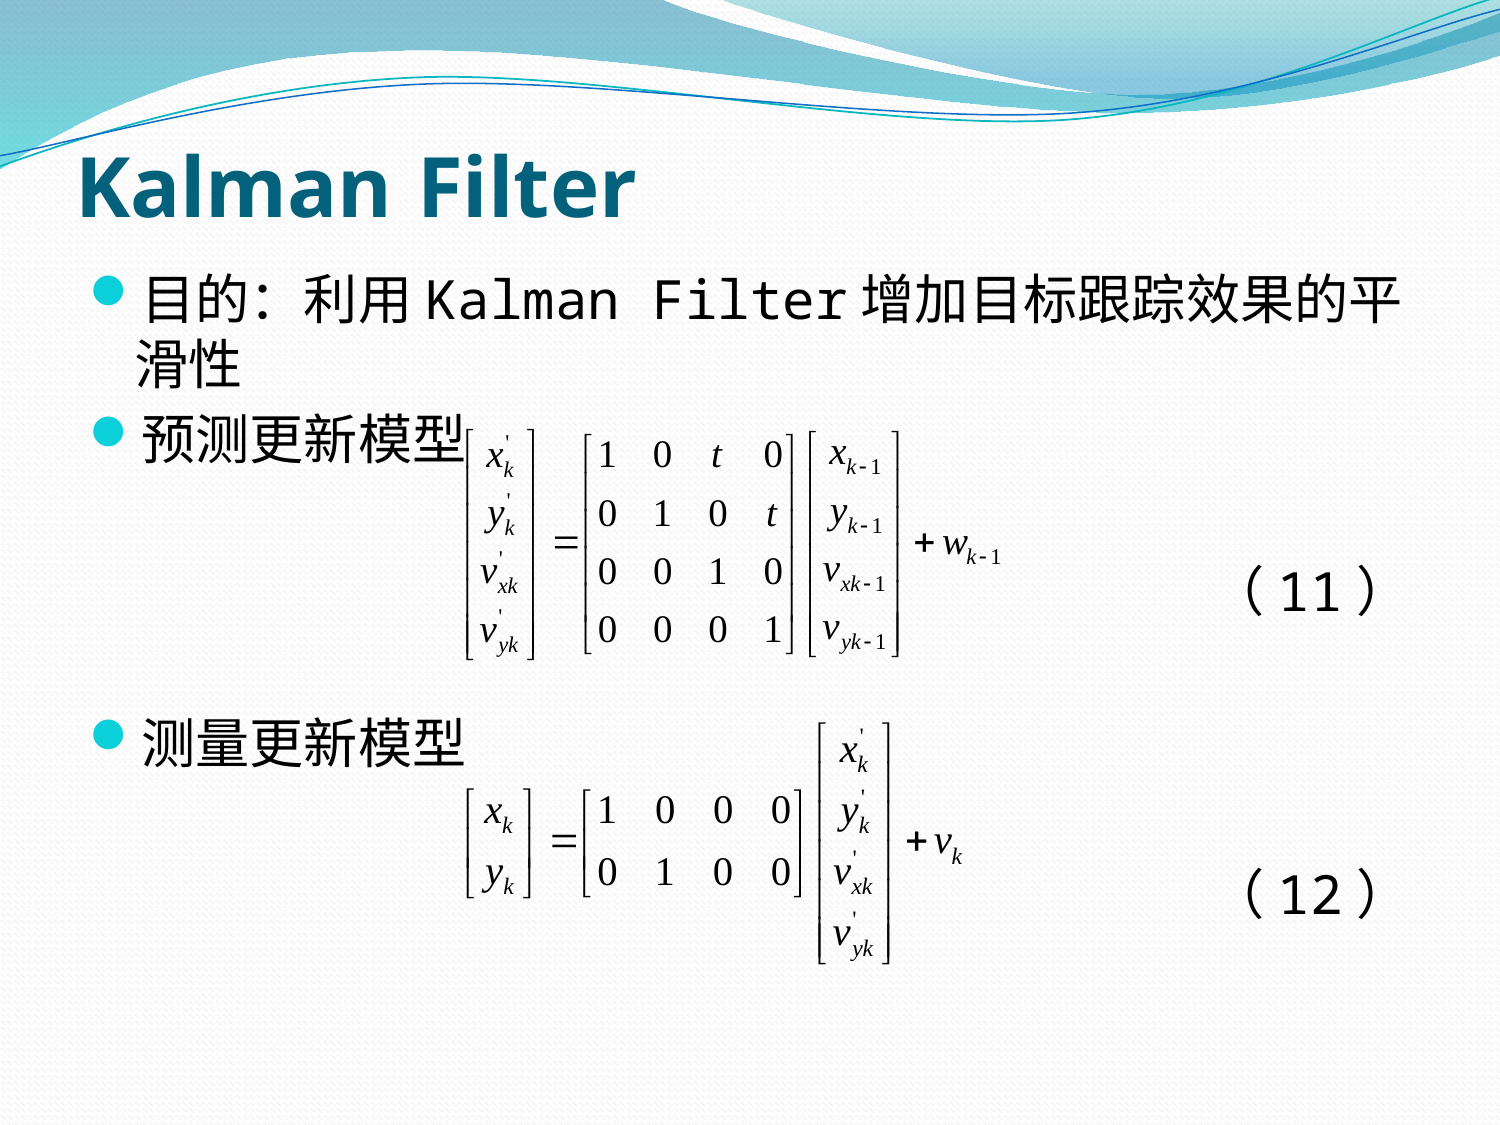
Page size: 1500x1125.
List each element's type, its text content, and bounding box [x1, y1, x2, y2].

title Kalman Filter [75, 115, 1425, 235]
list 目的：利用Kalman Filter增加目标跟踪效果的平滑性 预测更新模型 （11） 测量更新模型 （12） [75, 257, 1425, 1038]
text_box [456, 421, 1008, 669]
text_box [456, 714, 974, 973]
